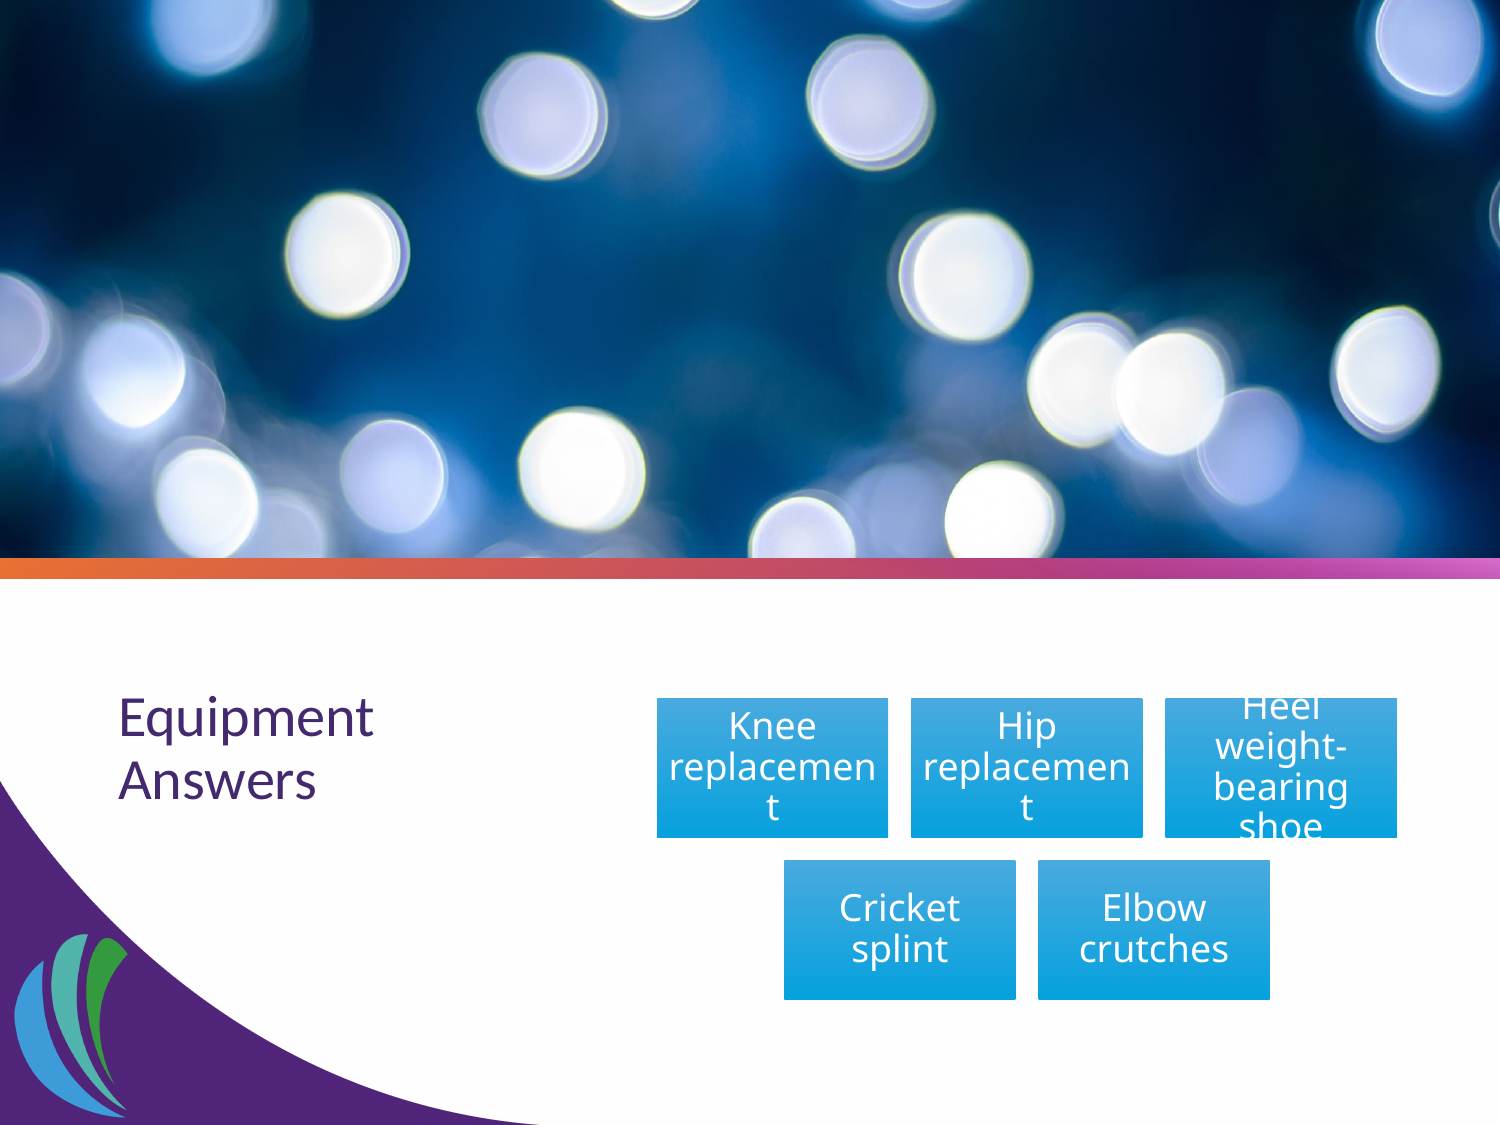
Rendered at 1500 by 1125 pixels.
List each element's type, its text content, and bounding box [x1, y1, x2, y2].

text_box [0, 557, 1500, 579]
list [656, 670, 1398, 1028]
picture [0, 579, 1500, 1125]
title Equipment Answers [103, 678, 557, 1025]
picture [0, 0, 1500, 557]
